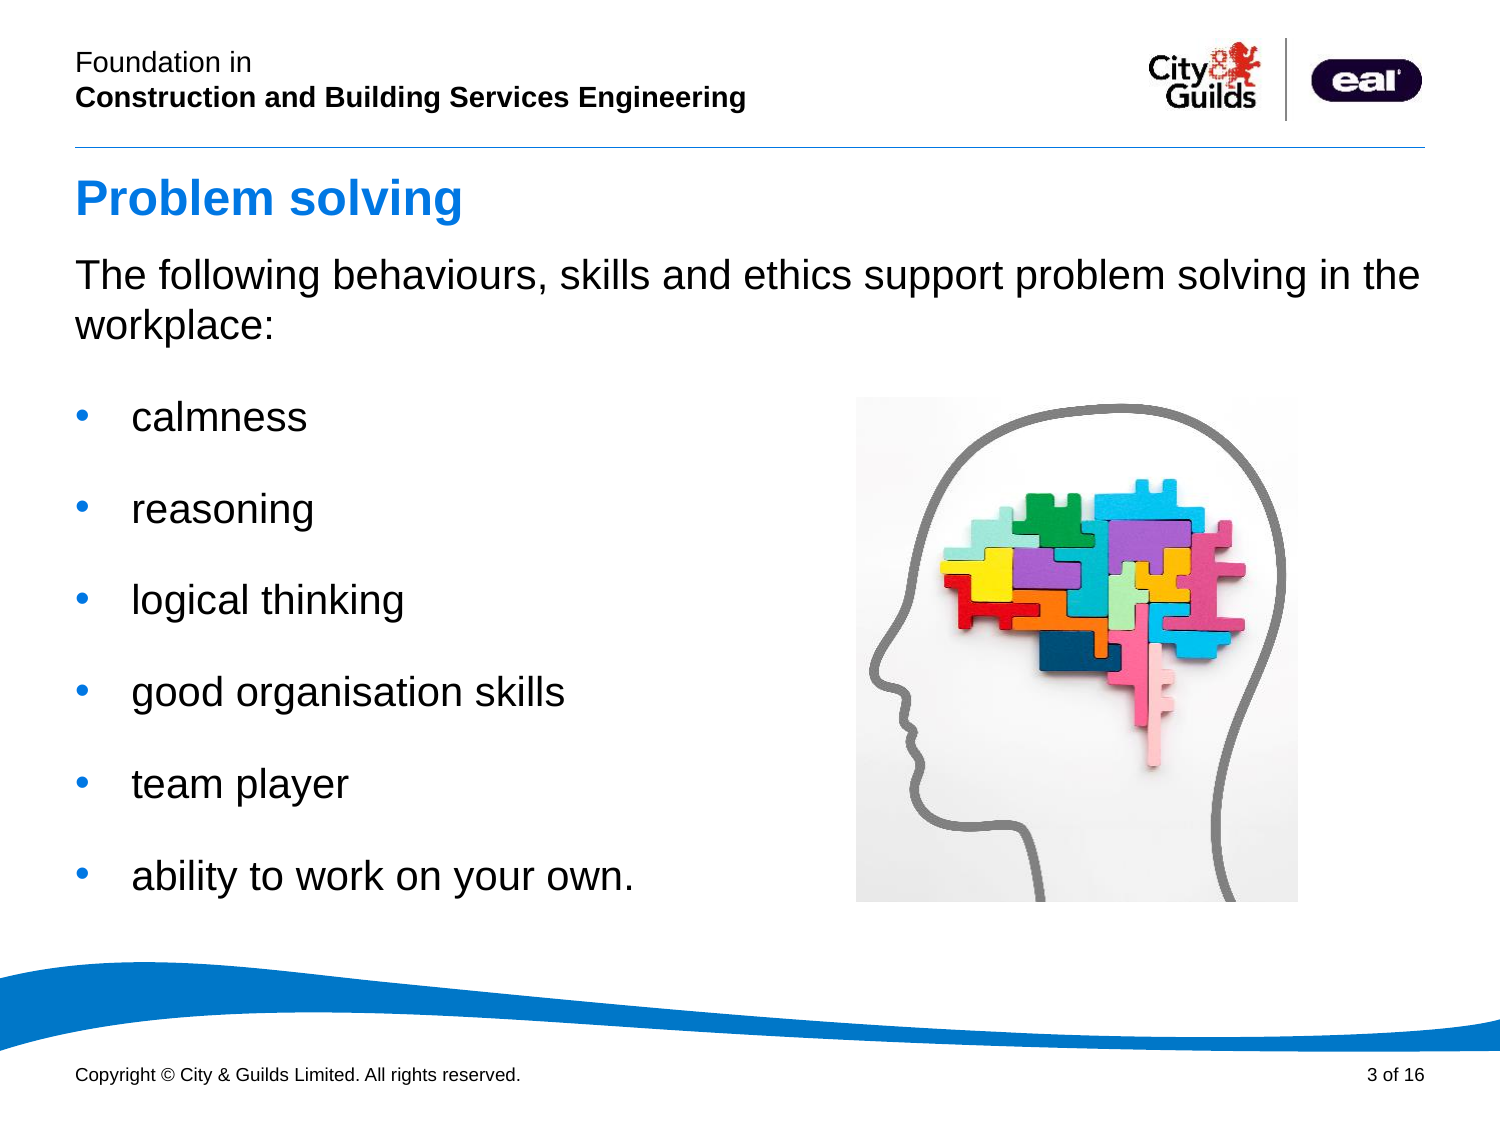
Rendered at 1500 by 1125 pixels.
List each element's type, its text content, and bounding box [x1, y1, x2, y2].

title Problem solving [74, 165, 1426, 229]
picture [1149, 38, 1422, 121]
list The following behaviours, skills and ethics support problem solving in the workplace: calmness reasoning logical thinking good organisation skills team player ability to work on your own. [74, 247, 1426, 946]
picture [855, 396, 1299, 903]
